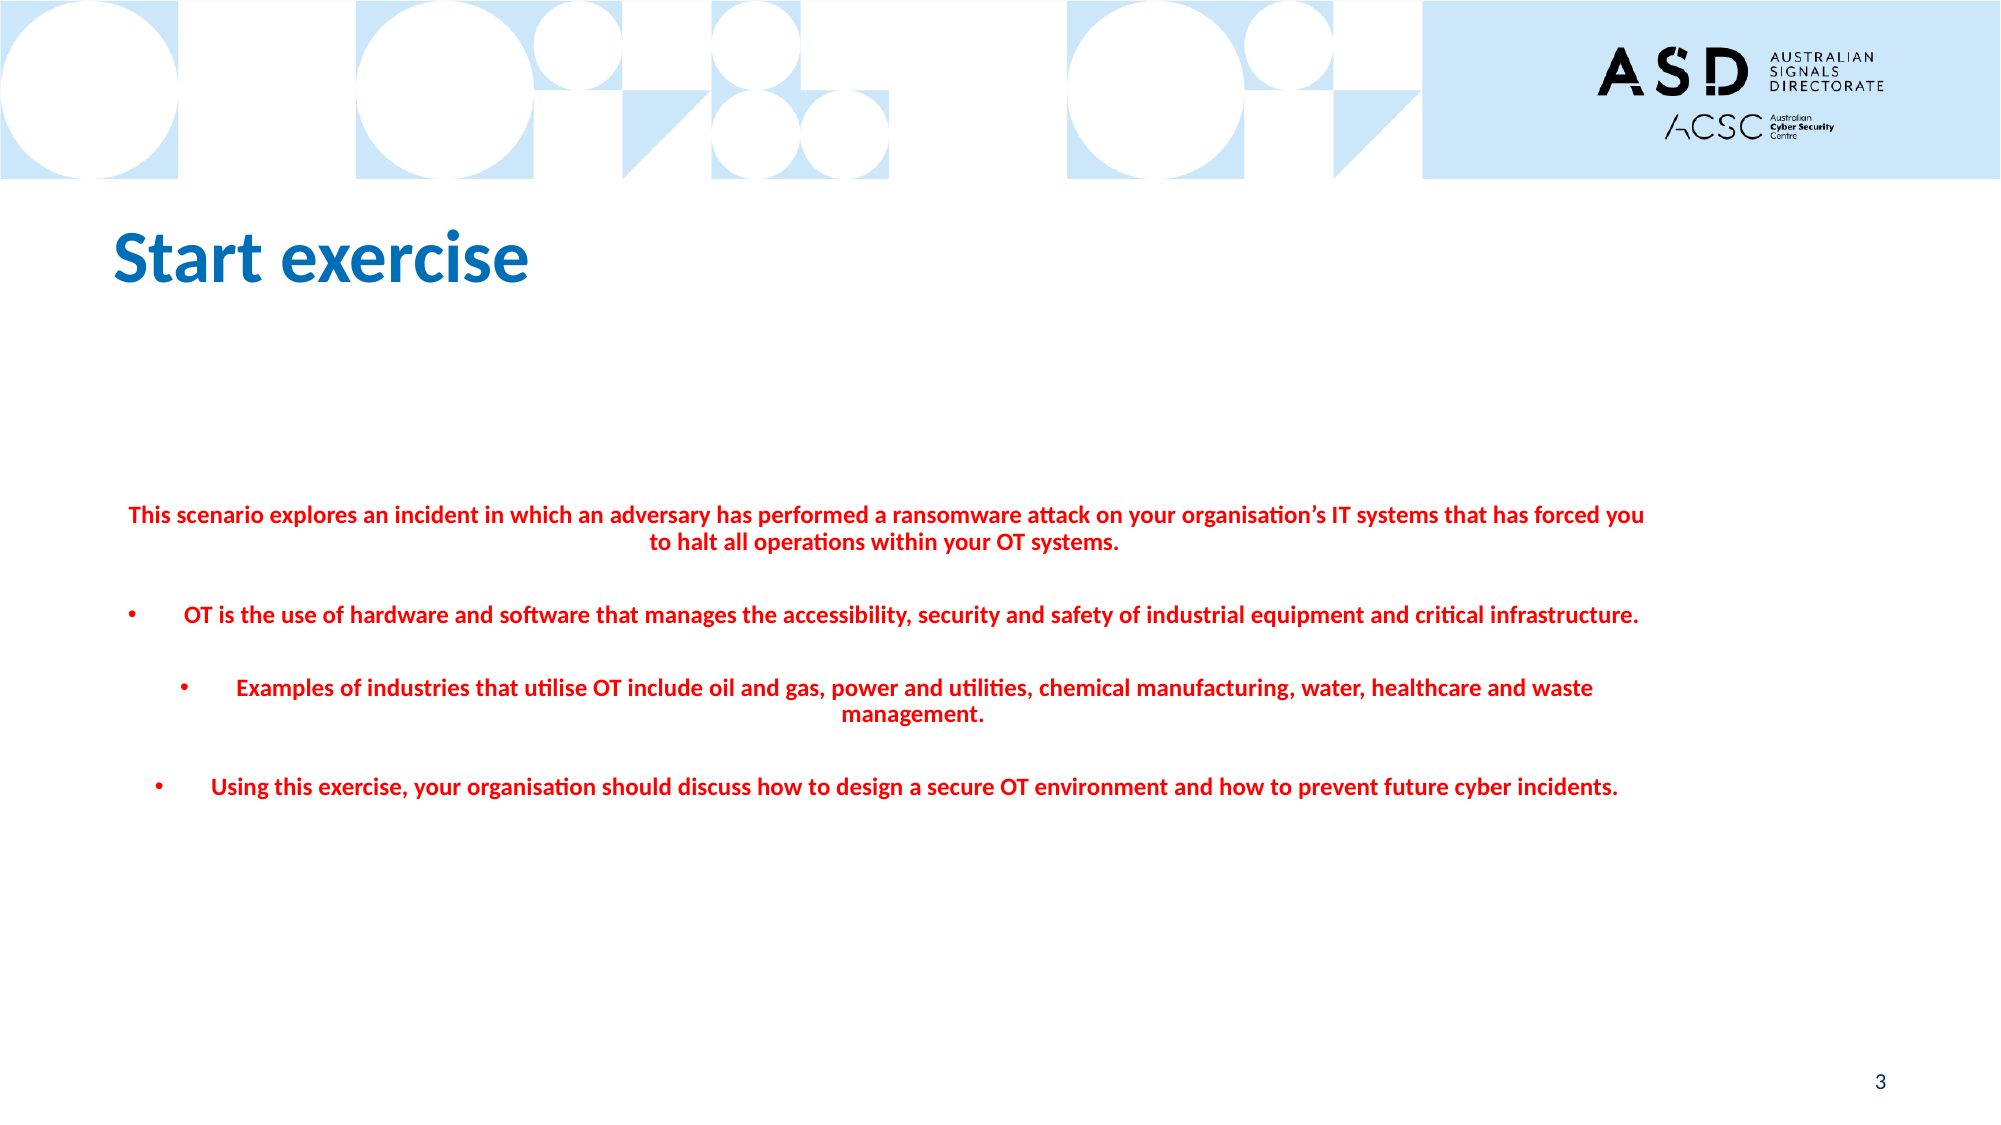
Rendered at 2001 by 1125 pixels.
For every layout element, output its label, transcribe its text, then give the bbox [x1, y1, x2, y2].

list This scenario explores an incident in which an adversary has performed a ransomware attack on your organisation’s IT systems that has forced you to halt all operations within your OT systems. OT is the use of hardware and software that manages the accessibility, security and safety of industrial equipment and critical infrastructure. Examples of industries that utilise OT include oil and gas, power and utilities, chemical manufacturing, water, healthcare and waste management. Using this exercise, your organisation should discuss how to design a secure OT environment and how to prevent future cyber incidents. [108, 348, 1668, 955]
slide_number 3 [1799, 1050, 1902, 1111]
title Start exercise [98, 178, 1373, 338]
picture [0, 0, 2001, 179]
